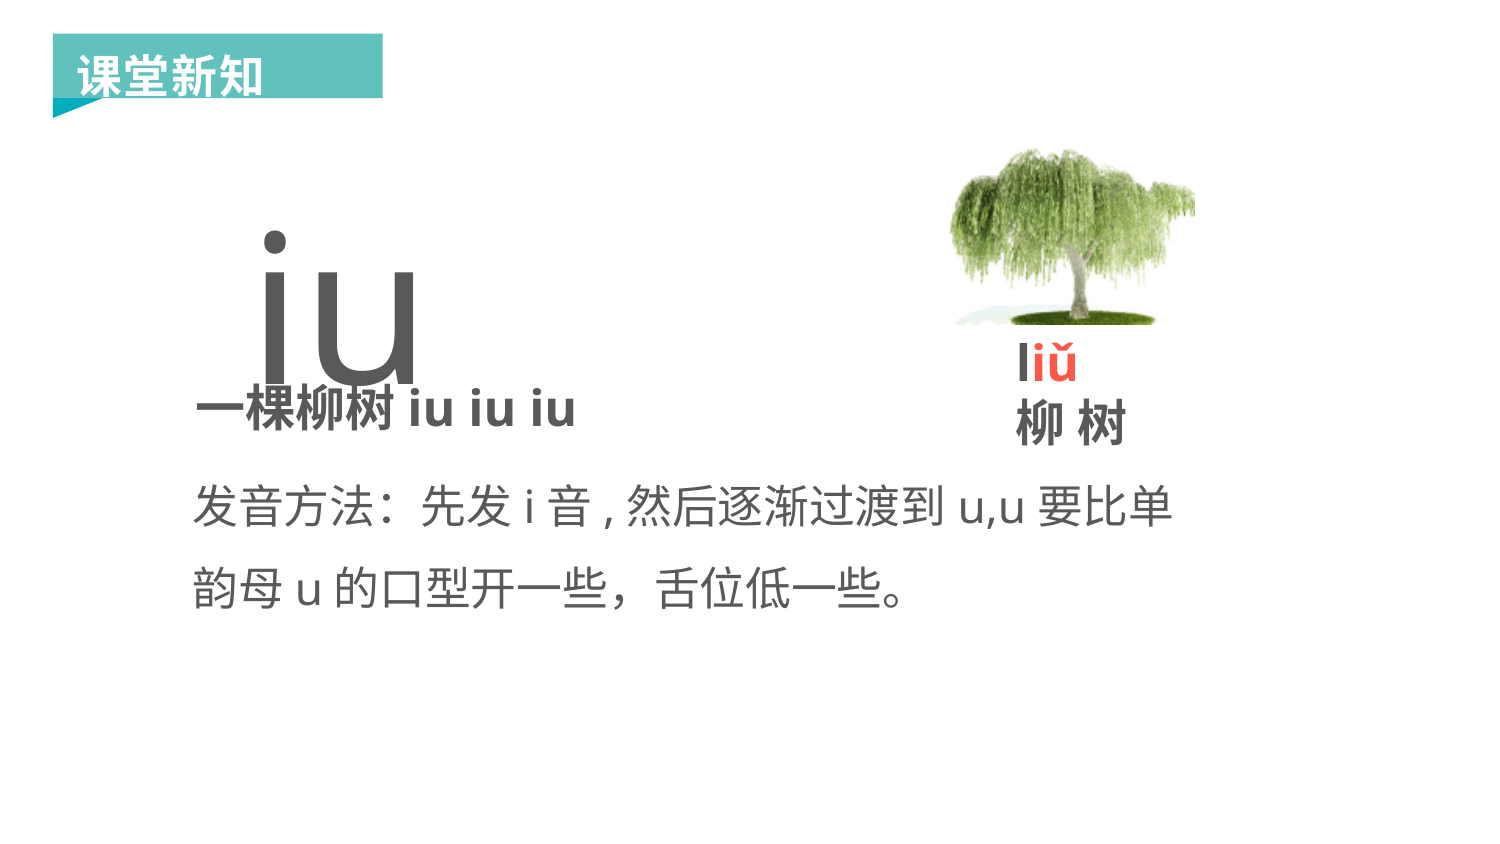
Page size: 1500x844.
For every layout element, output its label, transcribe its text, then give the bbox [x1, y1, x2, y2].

text_box 一棵柳树iu iu iu [180, 369, 893, 445]
list 课堂新知 [61, 46, 383, 94]
text_box 发音方法：先发i音,然后逐渐过渡到u,u要比单韵母u的口型开一些，舌位低一些。 [177, 442, 1221, 623]
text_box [948, 116, 1195, 461]
text_box iu [234, 168, 478, 369]
